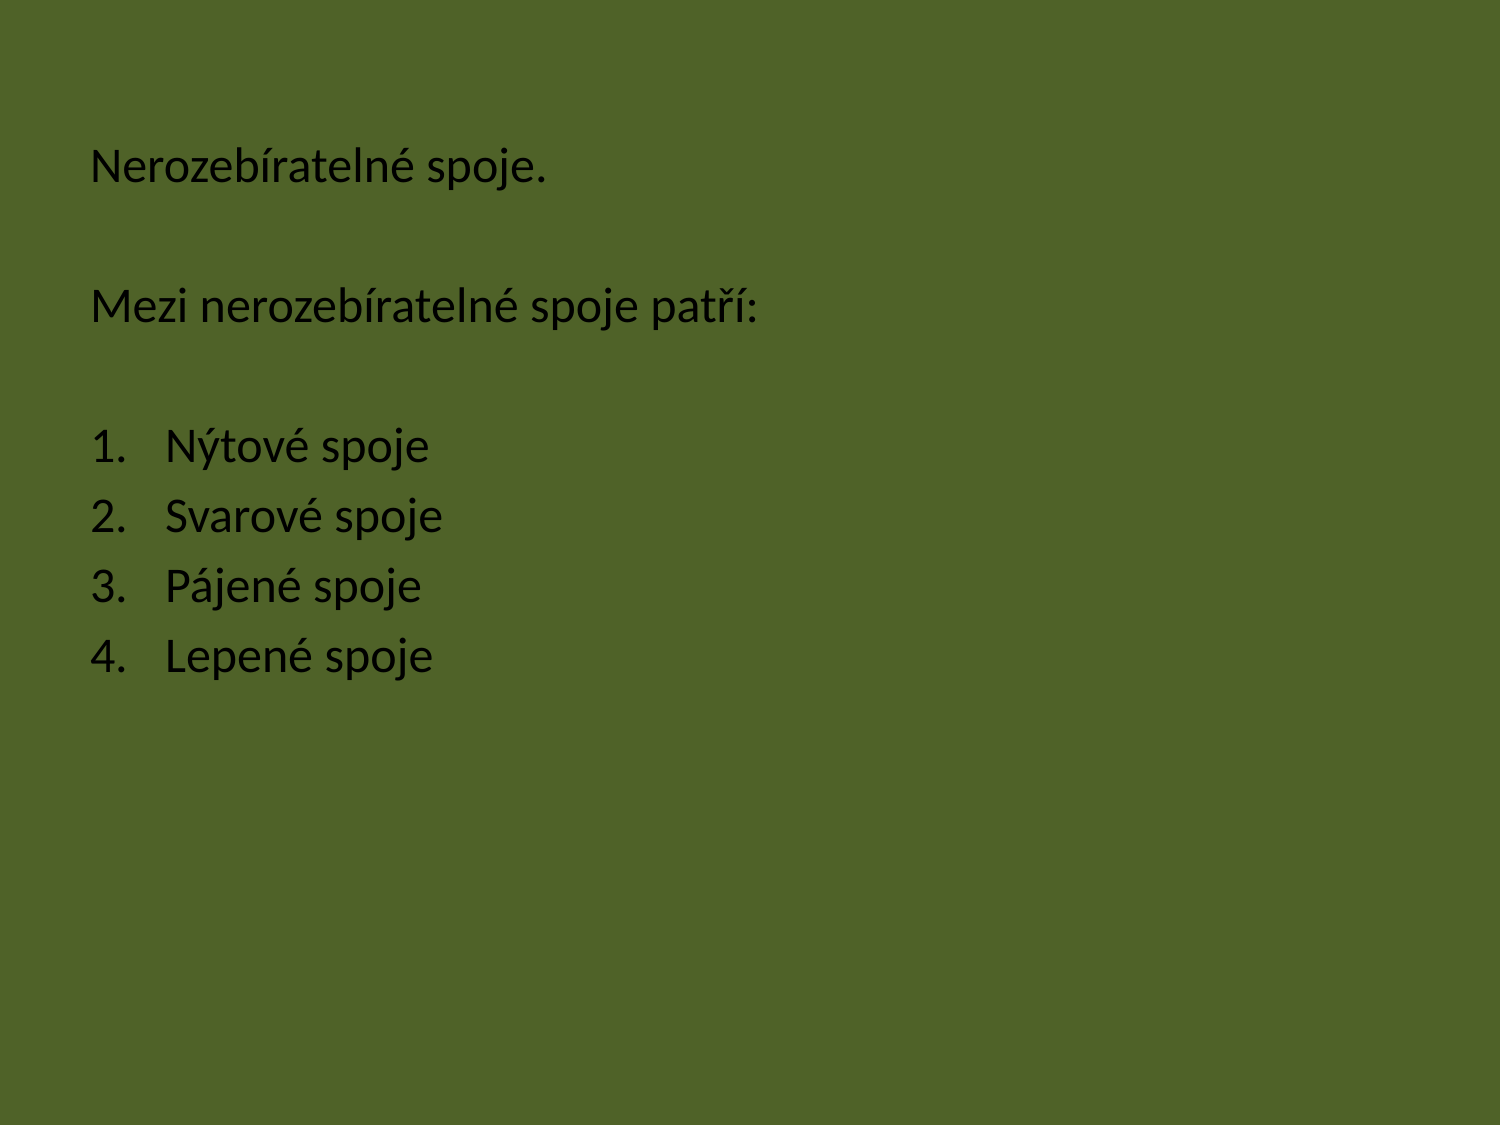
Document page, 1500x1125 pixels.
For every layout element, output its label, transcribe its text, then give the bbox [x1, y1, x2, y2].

list Nerozebíratelné spoje. Mezi nerozebíratelné spoje patří: Nýtové spoje Svarové spoje Pájené spoje Lepené spoje [75, 125, 1425, 1005]
